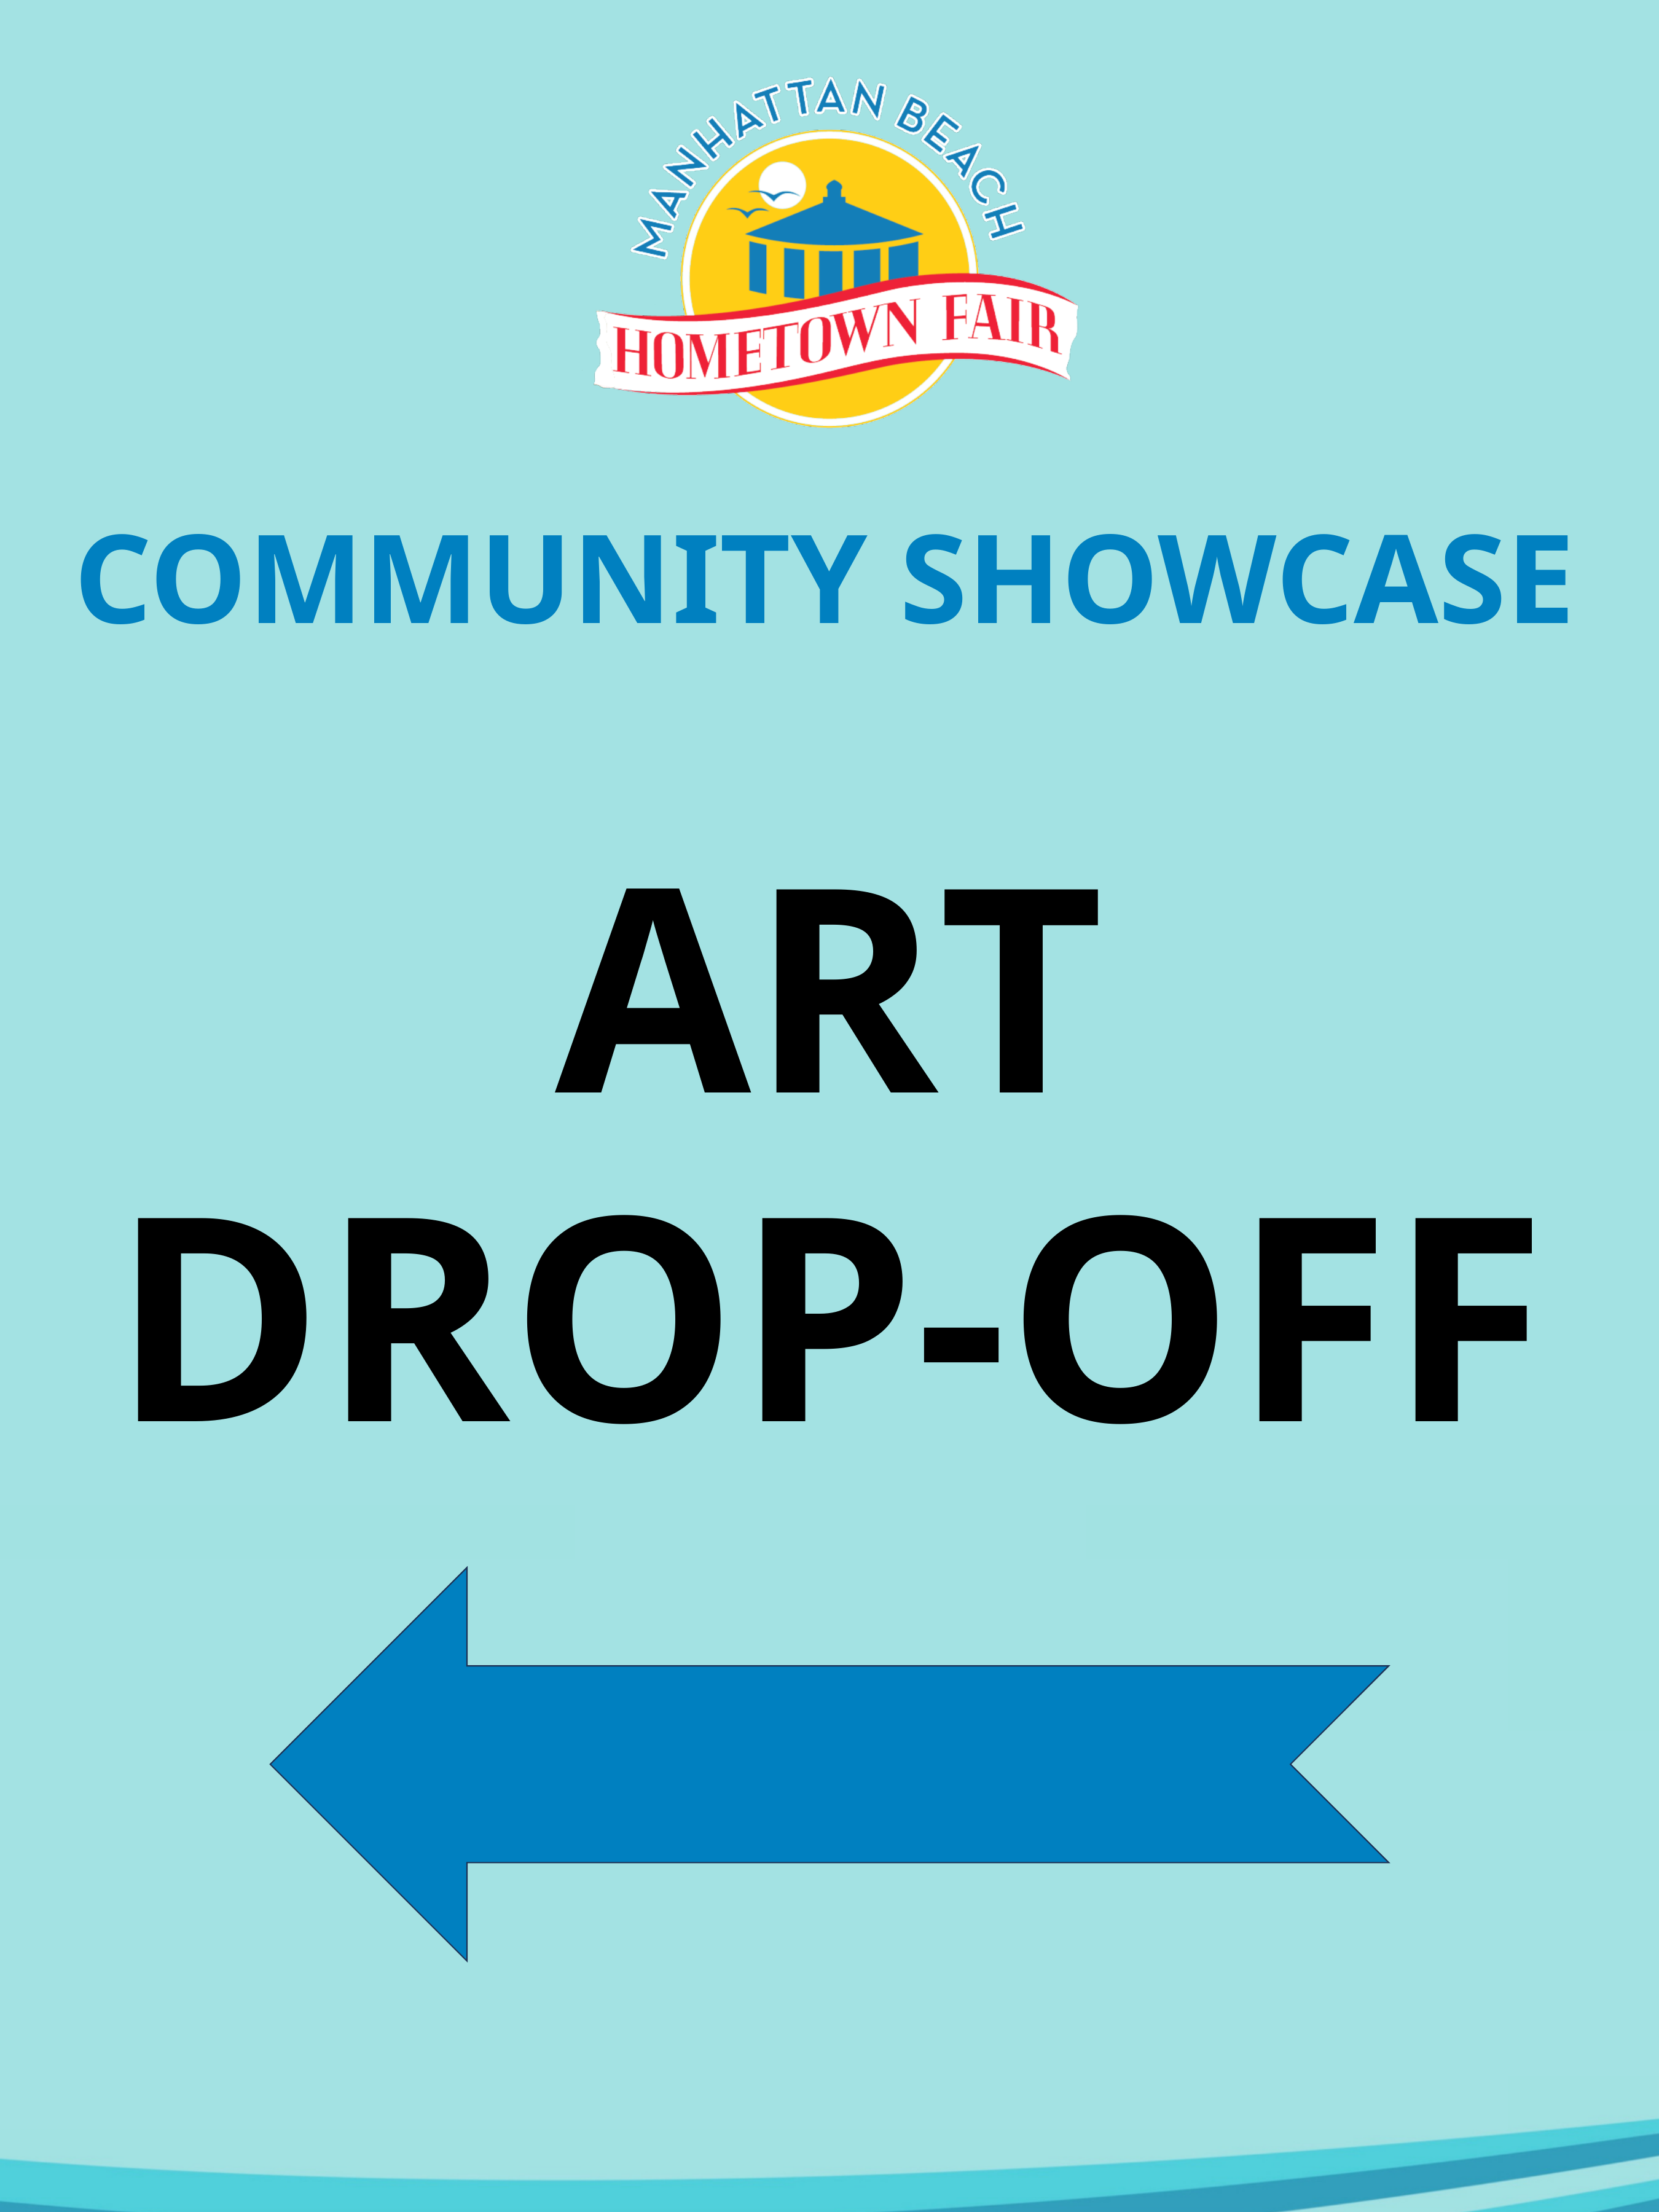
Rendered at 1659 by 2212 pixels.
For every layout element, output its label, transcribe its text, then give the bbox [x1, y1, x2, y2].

text_box [269, 1566, 1390, 1963]
picture [568, 59, 1091, 455]
title COMMUNITY SHOWCASE [41, 360, 1608, 788]
list ART DROP-OFF 3:00am – 4:00pm [58, 842, 1601, 1802]
